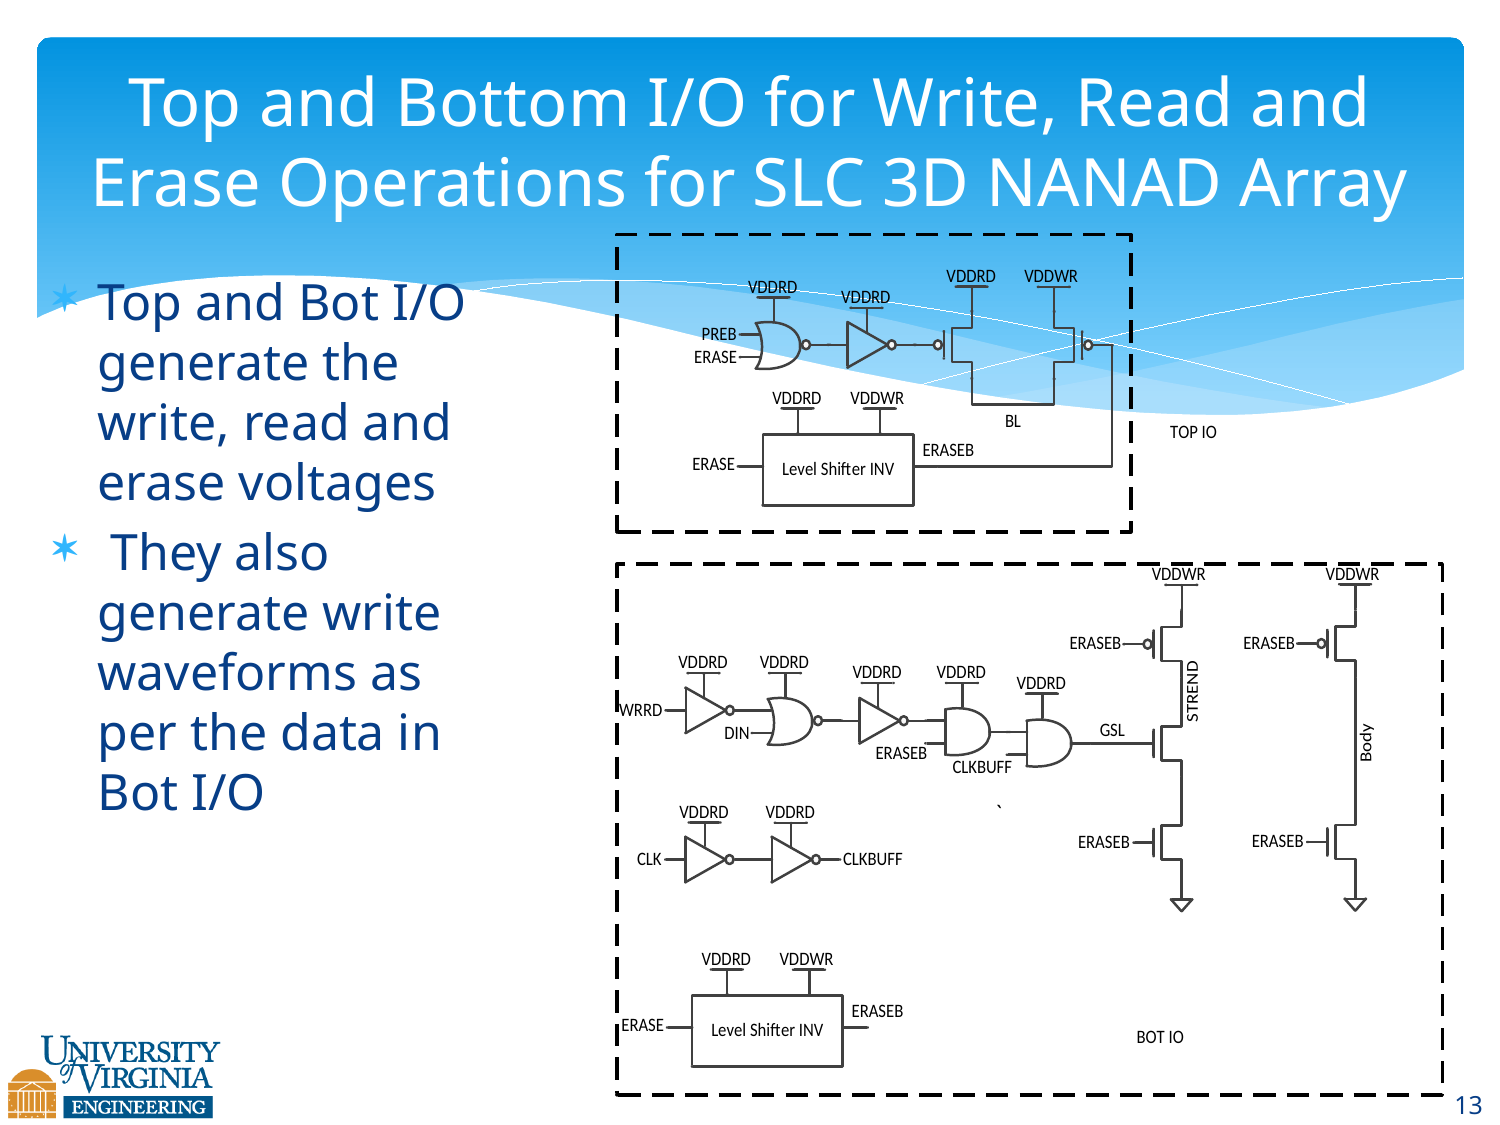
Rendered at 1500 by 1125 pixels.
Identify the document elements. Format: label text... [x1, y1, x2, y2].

picture [612, 228, 1448, 1101]
title Top and Bottom I/O for Write, Read and Erase Operations for SLC 3D NANAD Array [75, 37, 1425, 243]
list Top and Bot I/O generate the write, read and erase voltages They also generate write waveforms as per the data in Bot I/O [37, 262, 525, 1005]
slide_number 13 [1437, 1087, 1500, 1125]
picture [0, 1030, 225, 1125]
